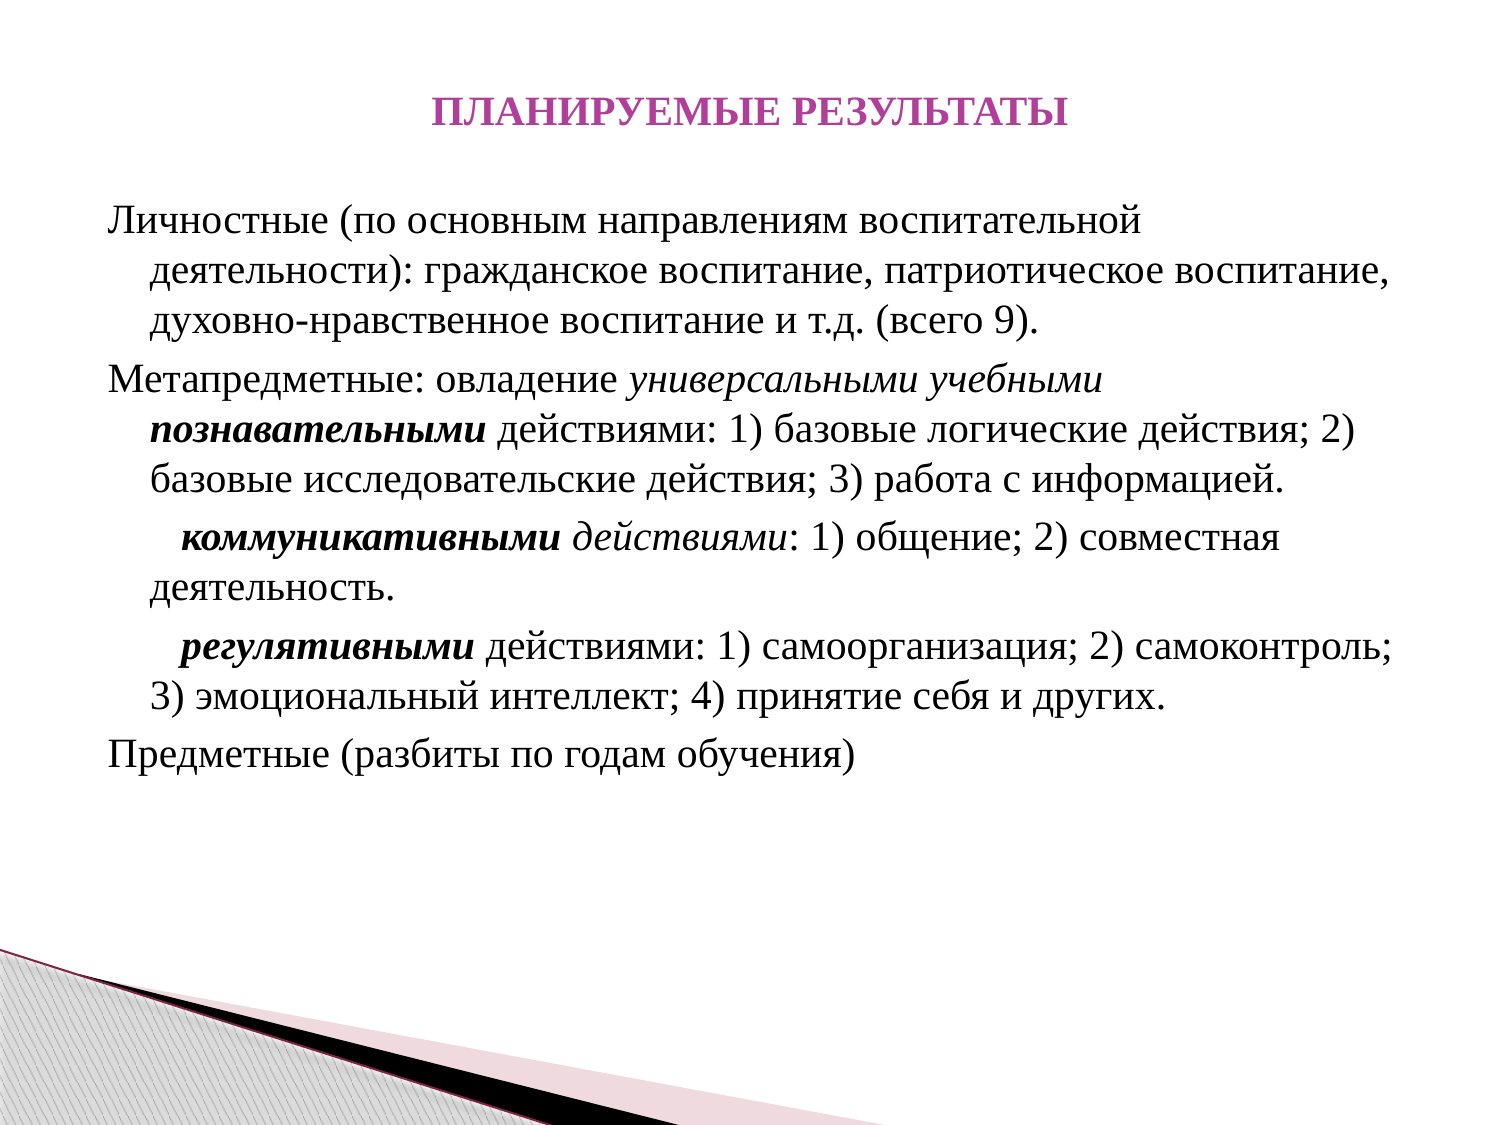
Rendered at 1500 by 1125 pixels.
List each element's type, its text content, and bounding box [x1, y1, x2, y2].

title ПЛАНИРУЕМЫЕ РЕЗУЛЬТАТЫ [75, 45, 1425, 173]
list Личностные (по основным направлениям воспитательной деятельности): гражданское воспитание, патриотическое воспитание, духовно-нравственное воспитание и т.д. (всего 9). Метапредметные: овладение универсальными учебными познавательными действиями: 1) базовые логические действия; 2) базовые исследовательские действия; 3) работа с информацией. коммуникативными действиями: 1) общение; 2) совместная деятельность. регулятивными действиями: 1) самоорганизация; 2) самоконтроль; 3) эмоциональный интеллект; 4) принятие себя и других. Предметные (разбиты по годам обучения) [75, 184, 1425, 986]
